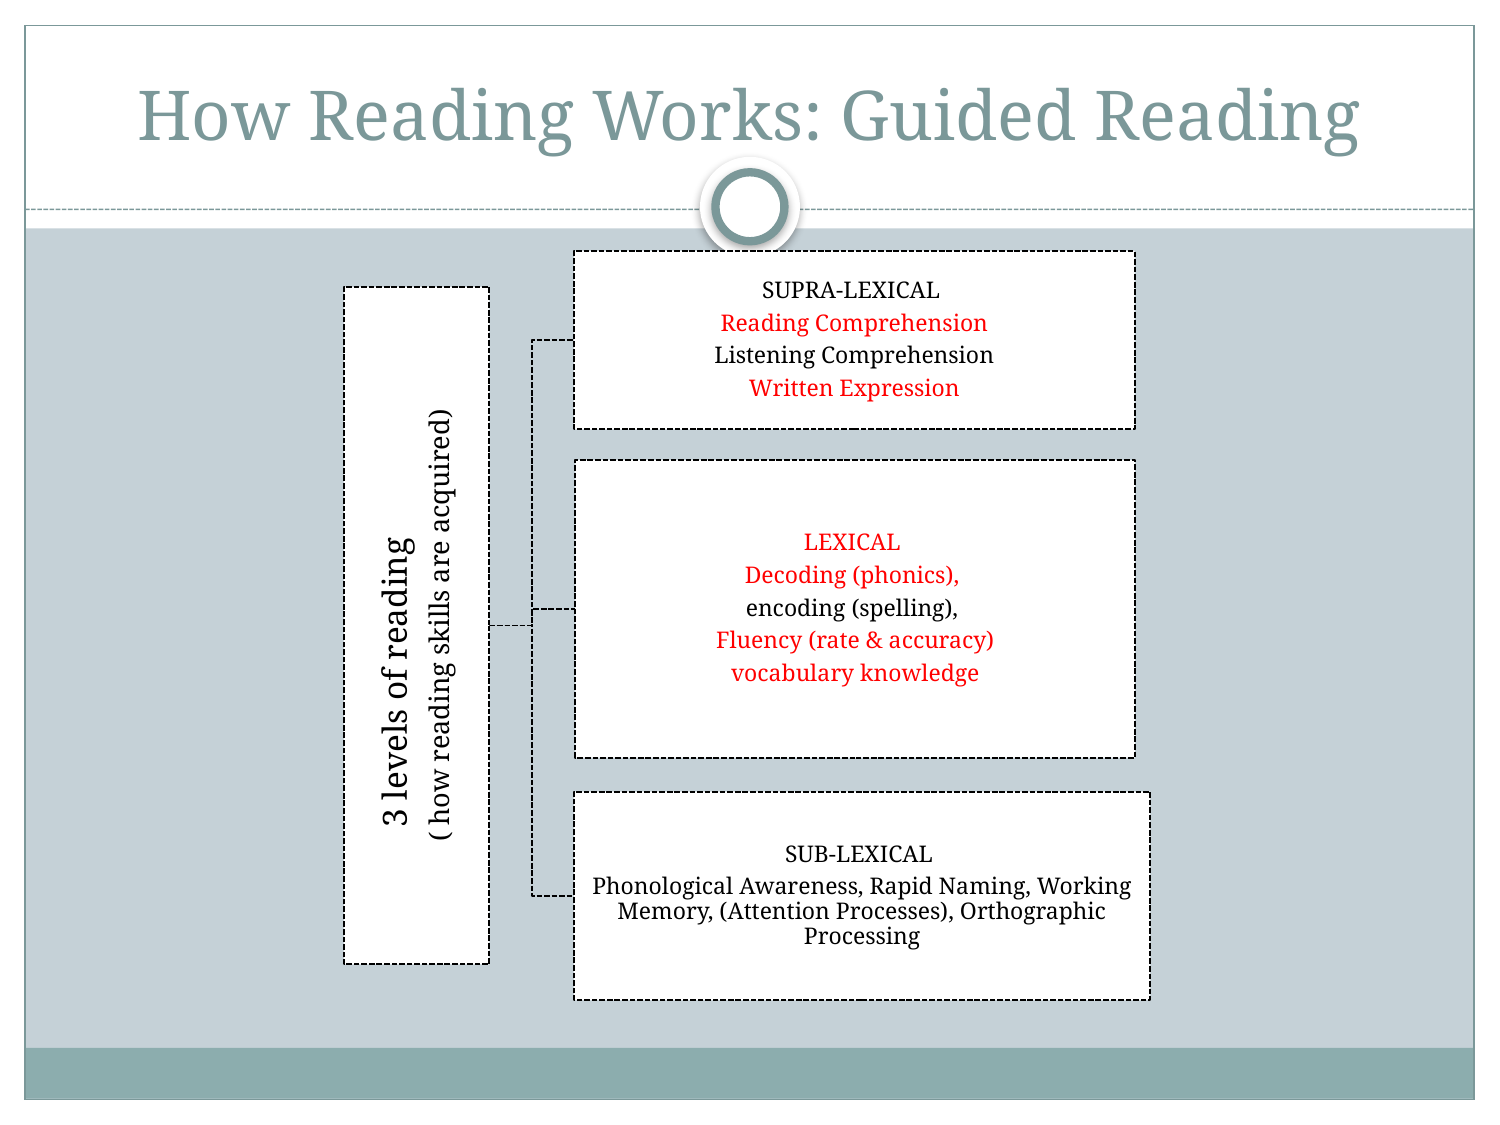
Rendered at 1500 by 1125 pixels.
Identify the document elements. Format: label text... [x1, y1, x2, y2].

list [49, 250, 1445, 1001]
title How Reading Works: Guided Reading [49, 37, 1450, 162]
